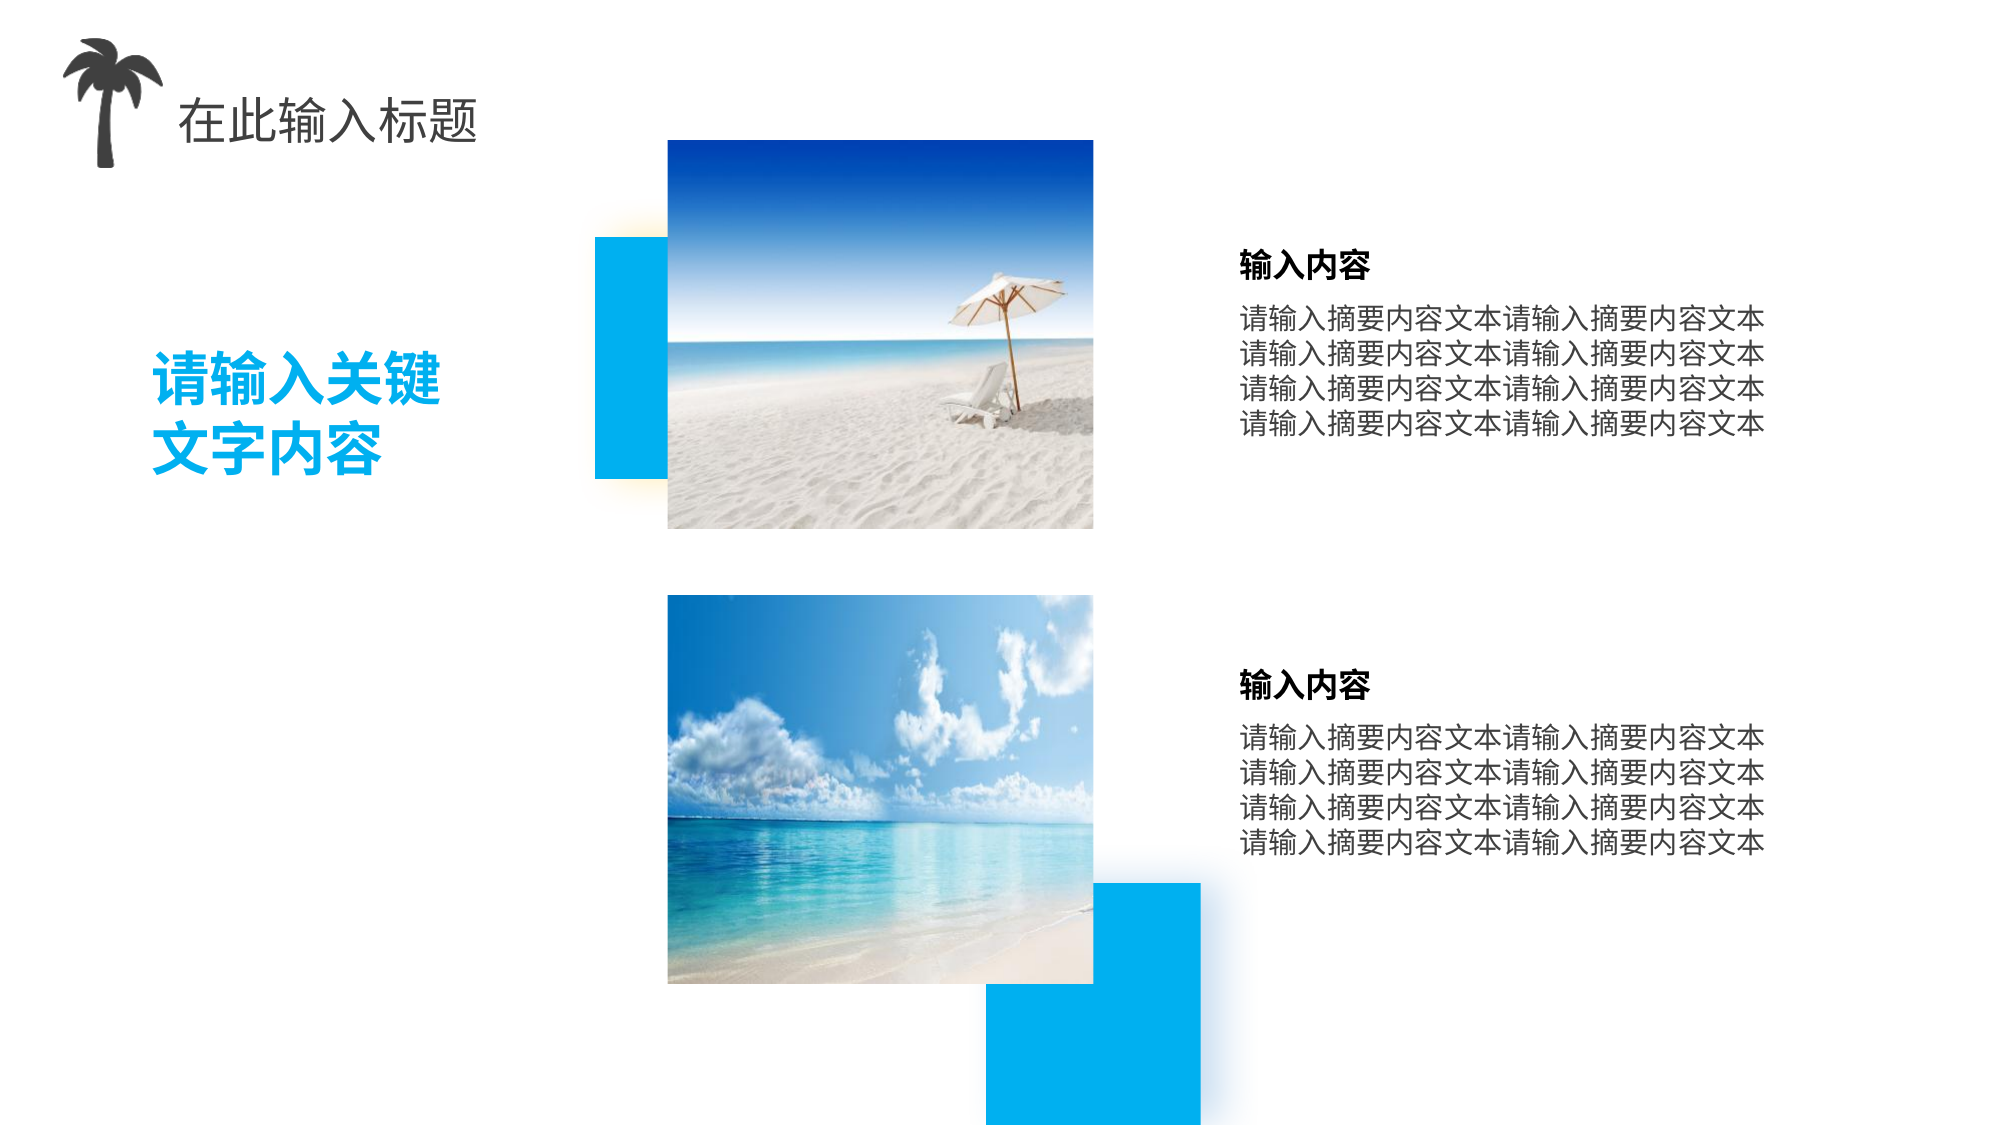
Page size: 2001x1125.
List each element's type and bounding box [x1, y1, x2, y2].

text_box [136, 140, 1782, 1125]
text_box [37, 26, 495, 177]
